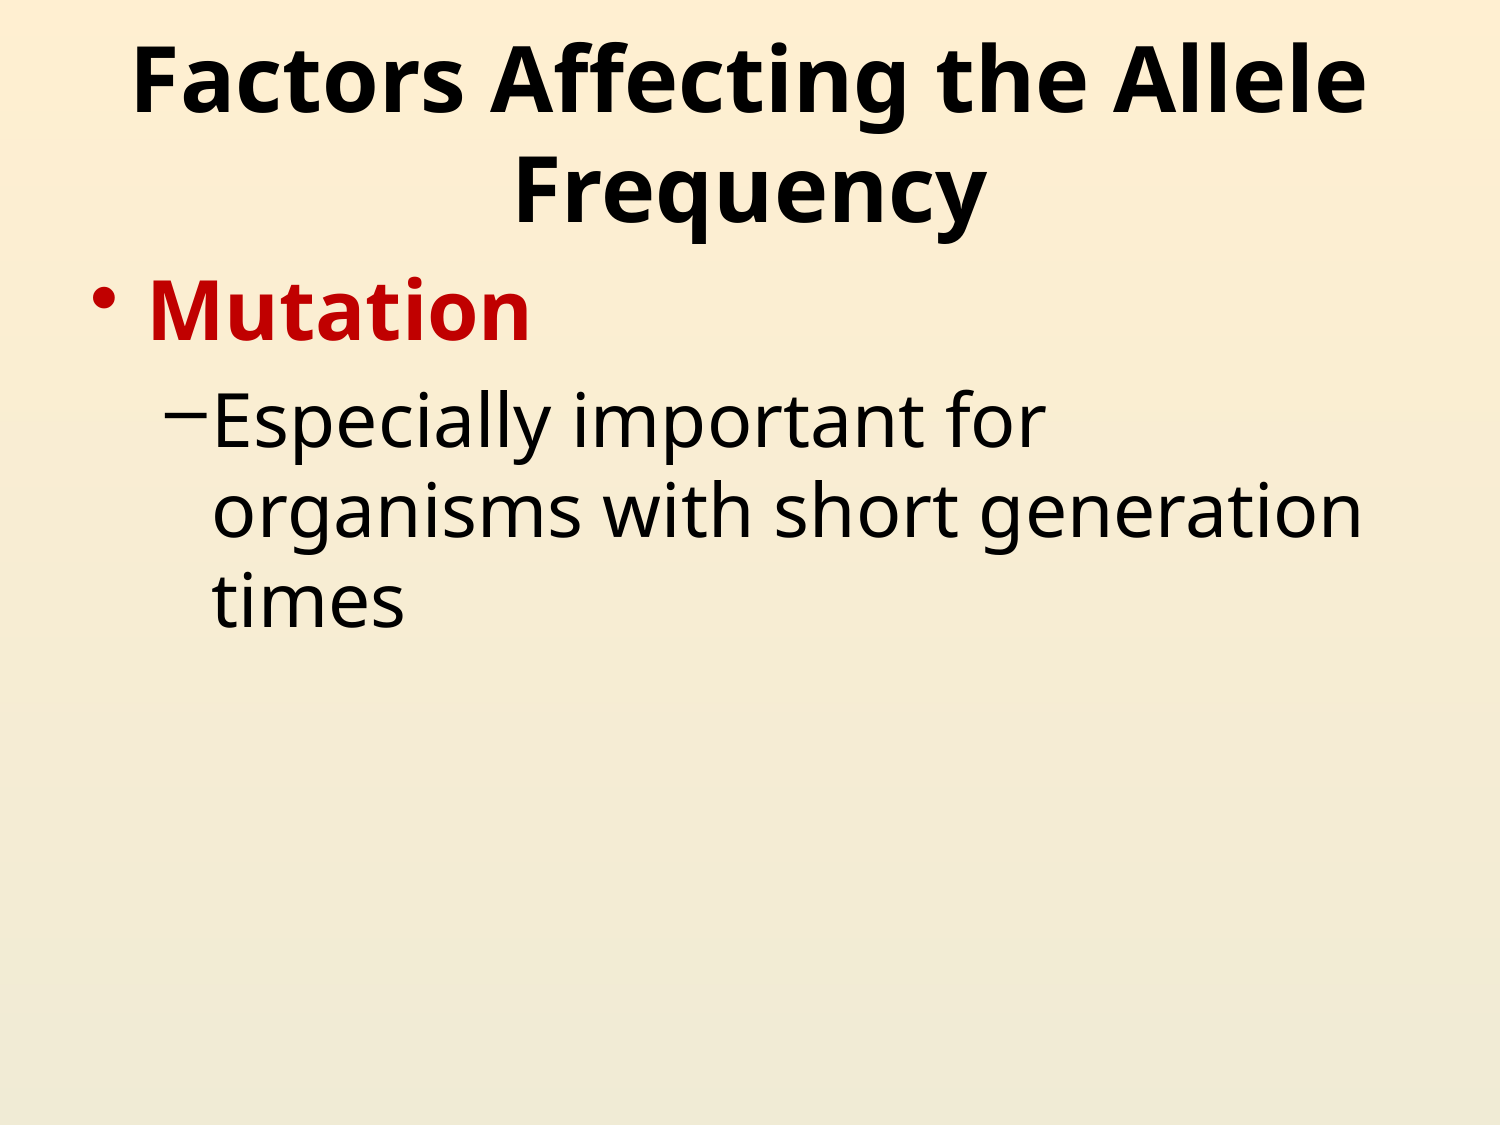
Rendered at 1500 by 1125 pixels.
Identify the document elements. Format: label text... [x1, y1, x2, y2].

list Mutation Especially important for organisms with short generation times [74, 249, 1426, 663]
title Factors Affecting the Allele Frequency [0, 0, 1500, 263]
